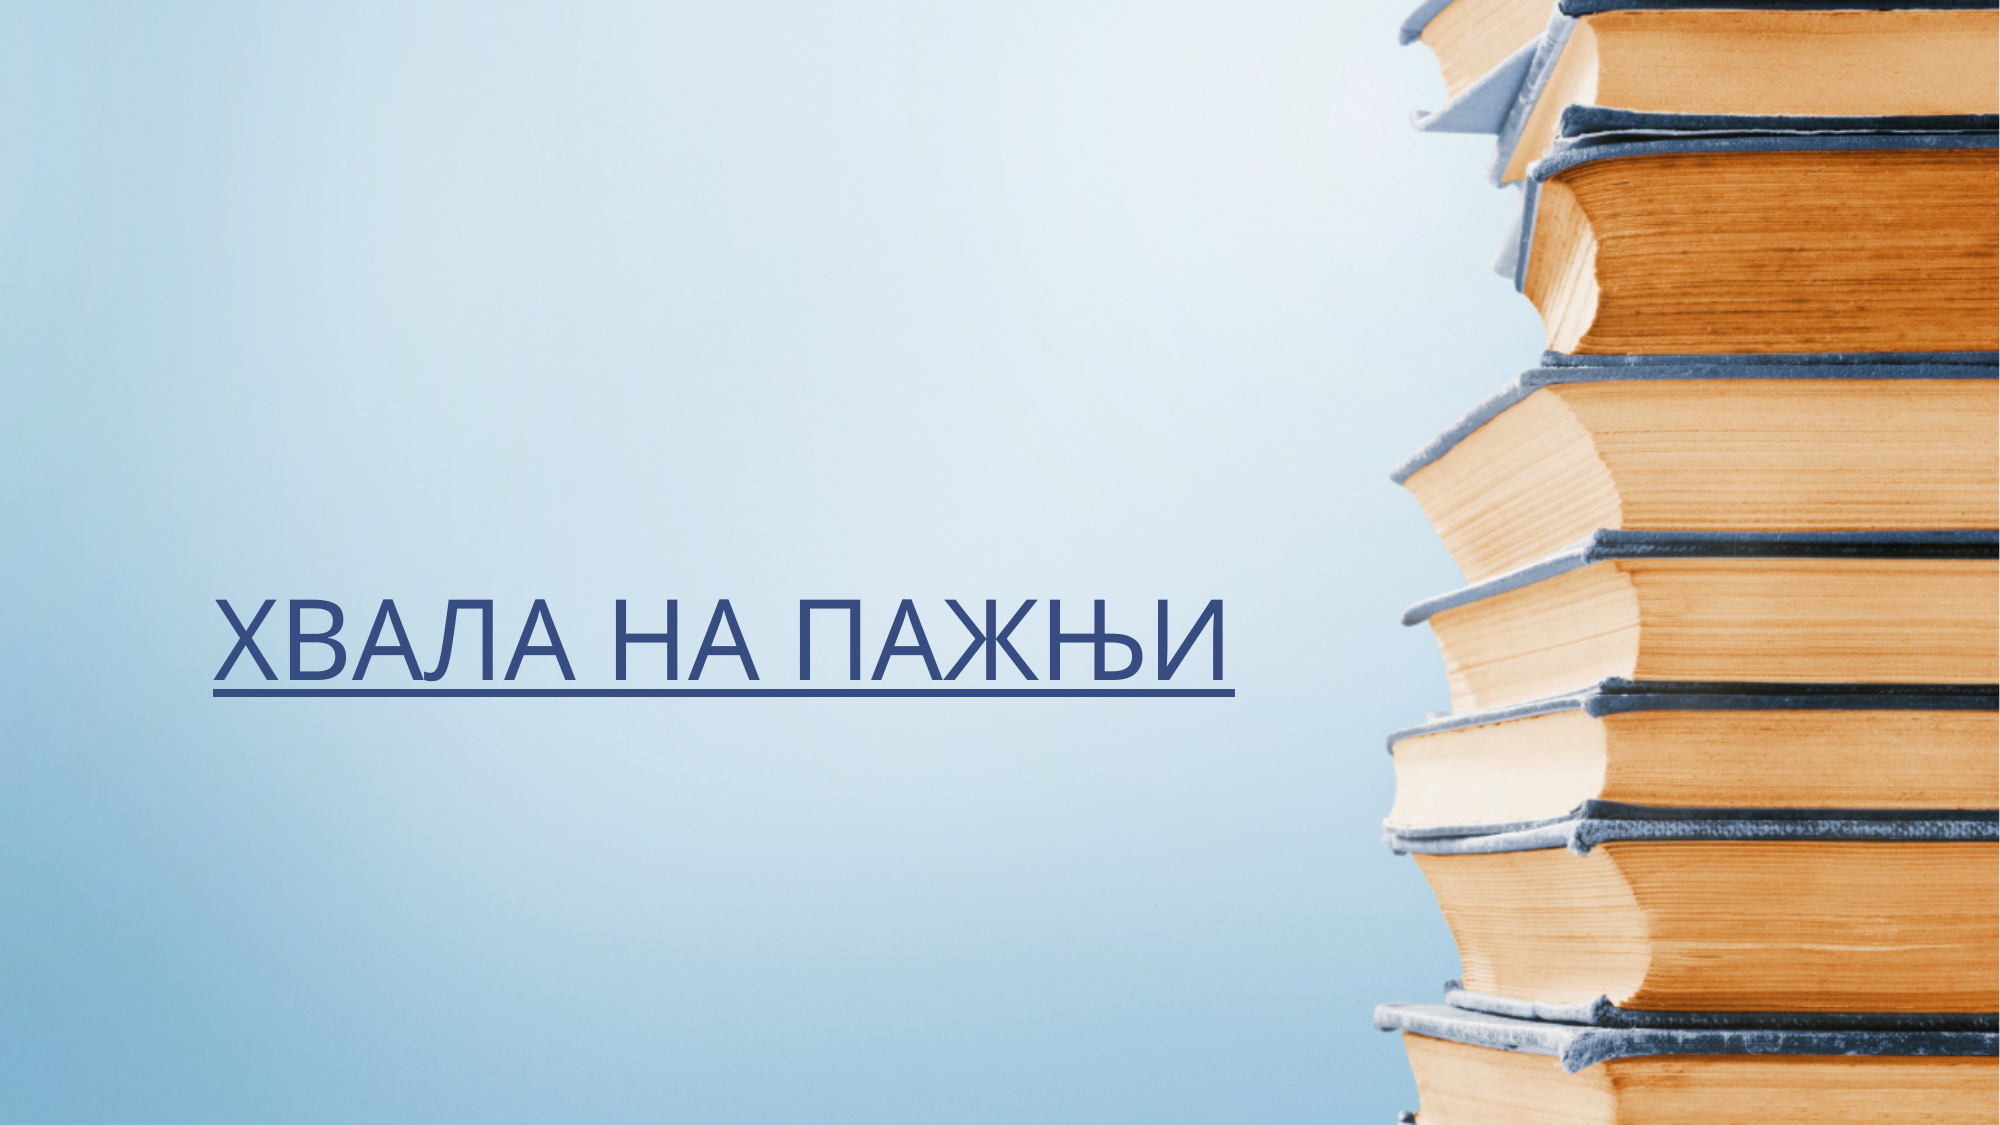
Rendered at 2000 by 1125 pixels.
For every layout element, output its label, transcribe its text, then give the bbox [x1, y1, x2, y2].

picture [0, 0, 2000, 1125]
list ХВАЛА НА ПАЖЊИ [149, 503, 1299, 717]
